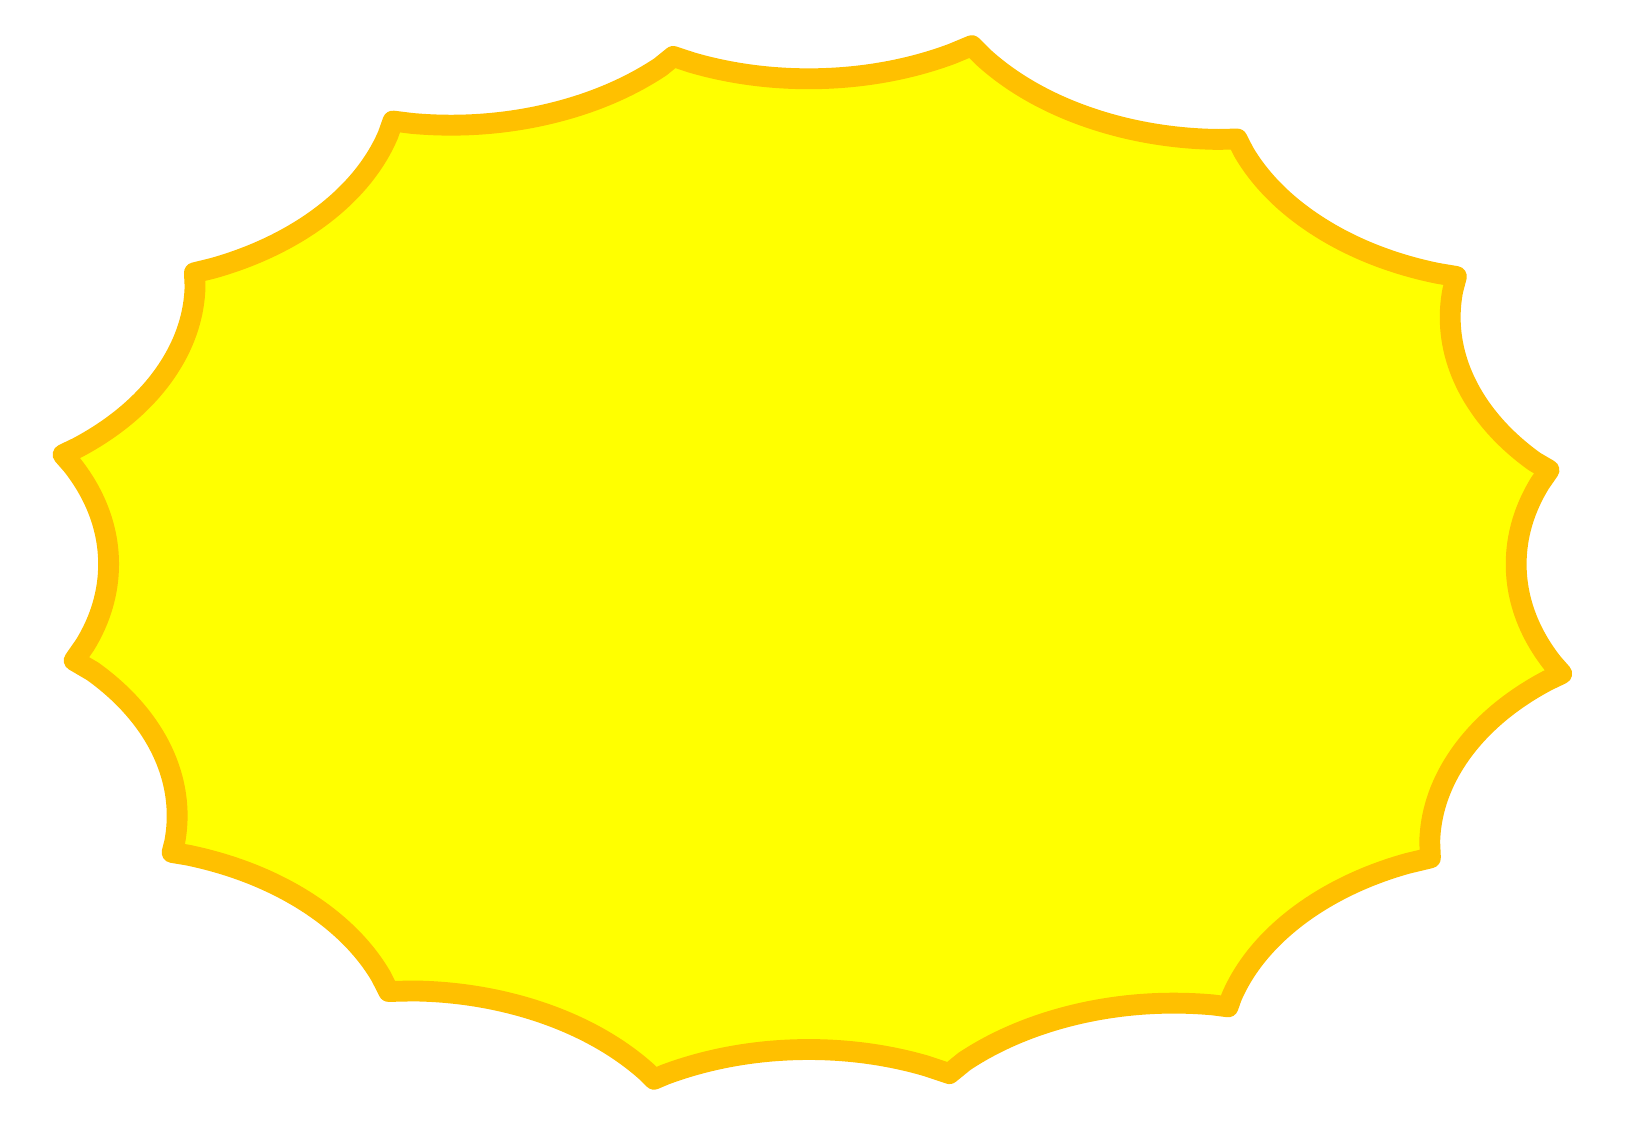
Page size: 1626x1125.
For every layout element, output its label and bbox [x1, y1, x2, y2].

text_box [63, 45, 1562, 1080]
